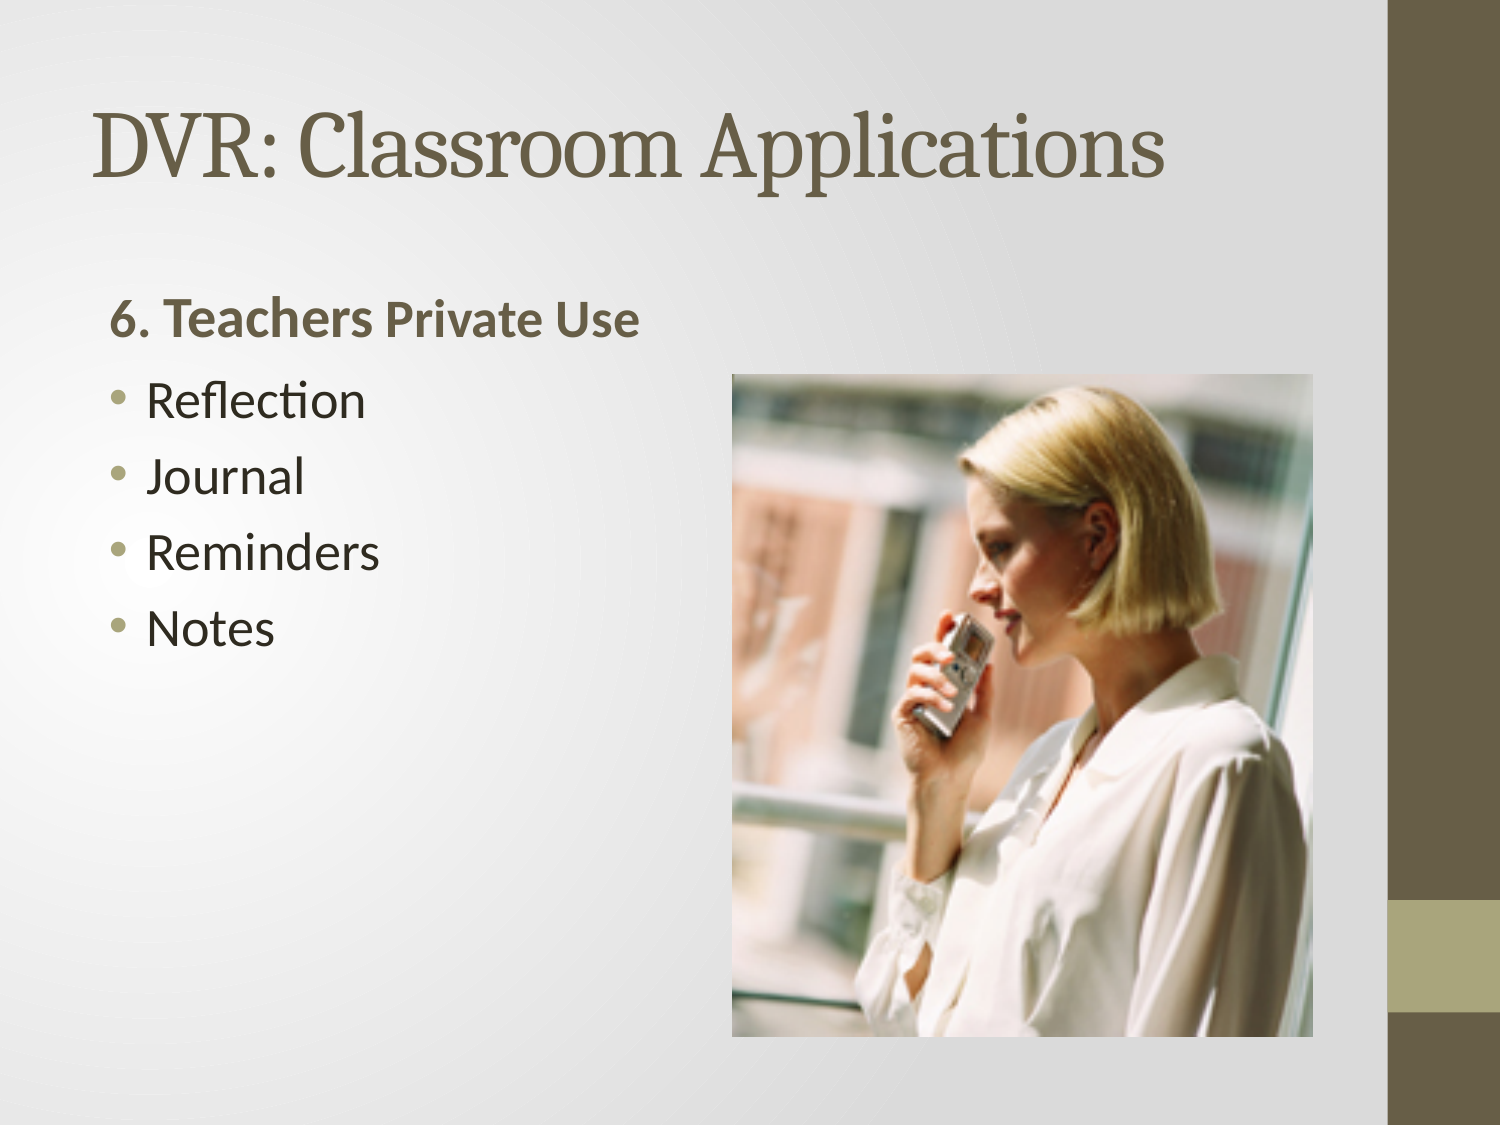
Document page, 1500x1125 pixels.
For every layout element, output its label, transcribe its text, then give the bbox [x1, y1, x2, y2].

title DVR: Classroom Applications [75, 45, 1325, 233]
list 6. Teachers Private Use [75, 251, 675, 356]
list Reflection Journal Reminders Notes [75, 356, 675, 1005]
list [732, 374, 1313, 1037]
